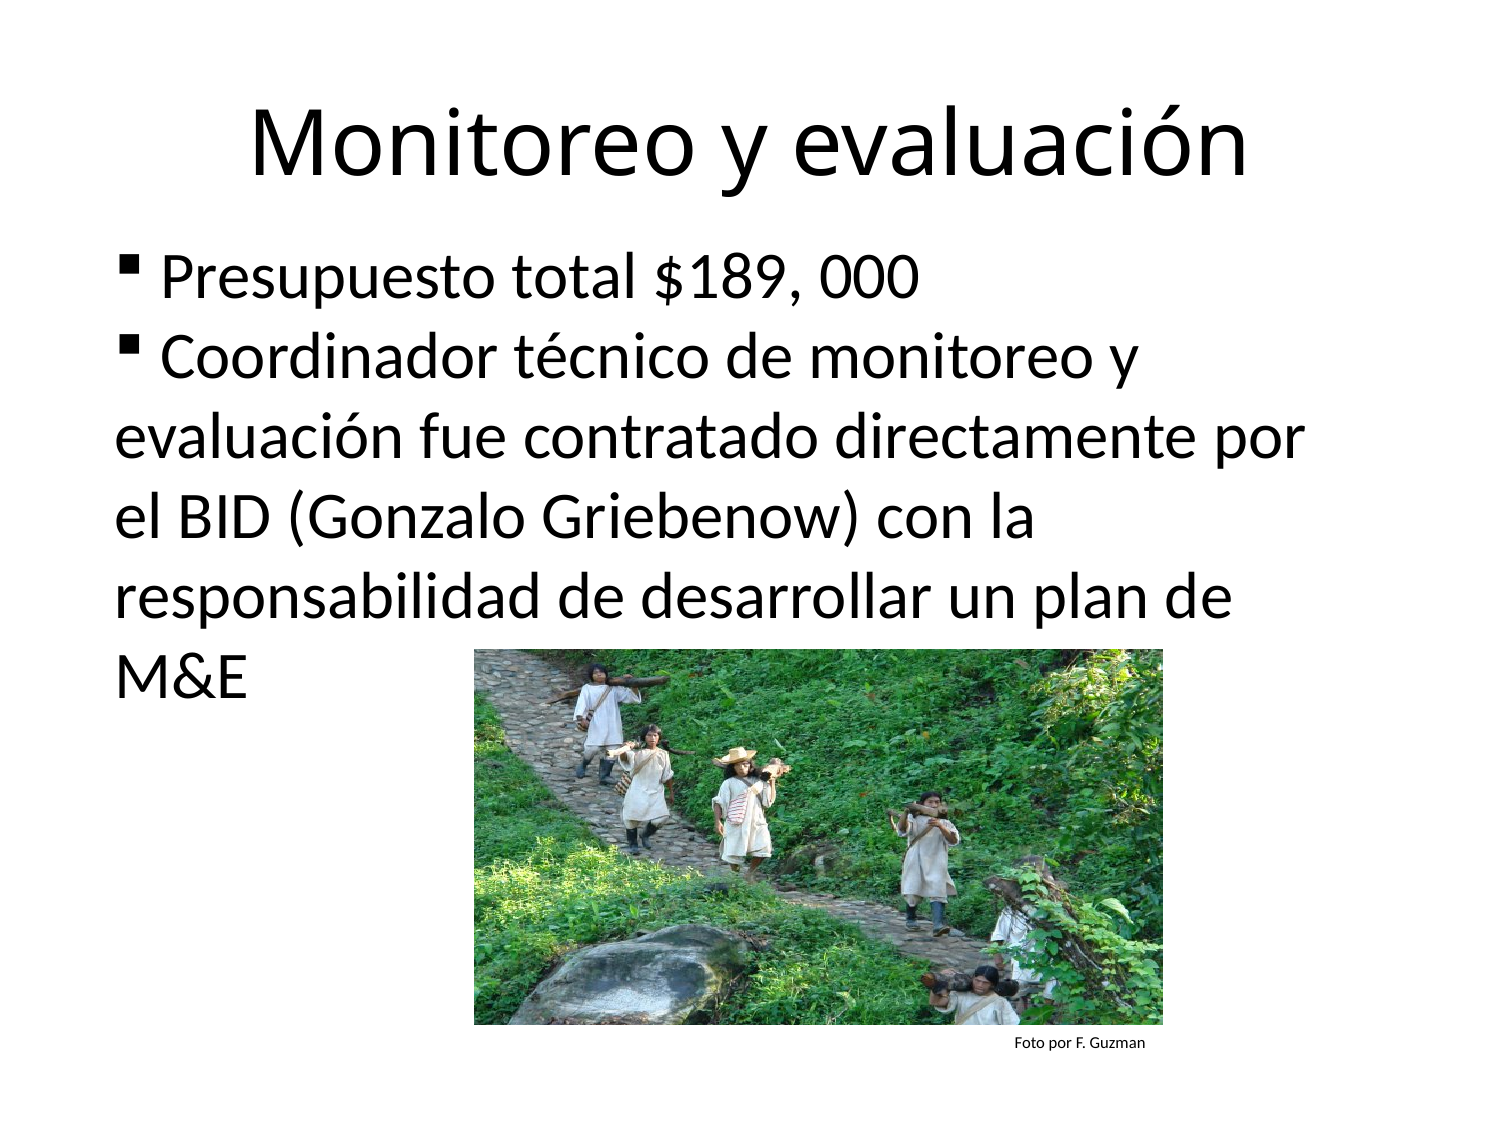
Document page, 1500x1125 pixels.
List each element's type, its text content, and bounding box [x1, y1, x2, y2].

text_box Foto por F. Guzman [999, 1024, 1238, 1060]
text_box Presupuesto total $189, 000 Coordinador técnico de monitoreo y evaluación fue contratado directamente por el BID (Gonzalo Griebenow) con la responsabilidad de desarrollar un plan de M&E [99, 224, 1375, 720]
title Monitoreo y evaluación [75, 45, 1425, 233]
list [474, 649, 1163, 1026]
